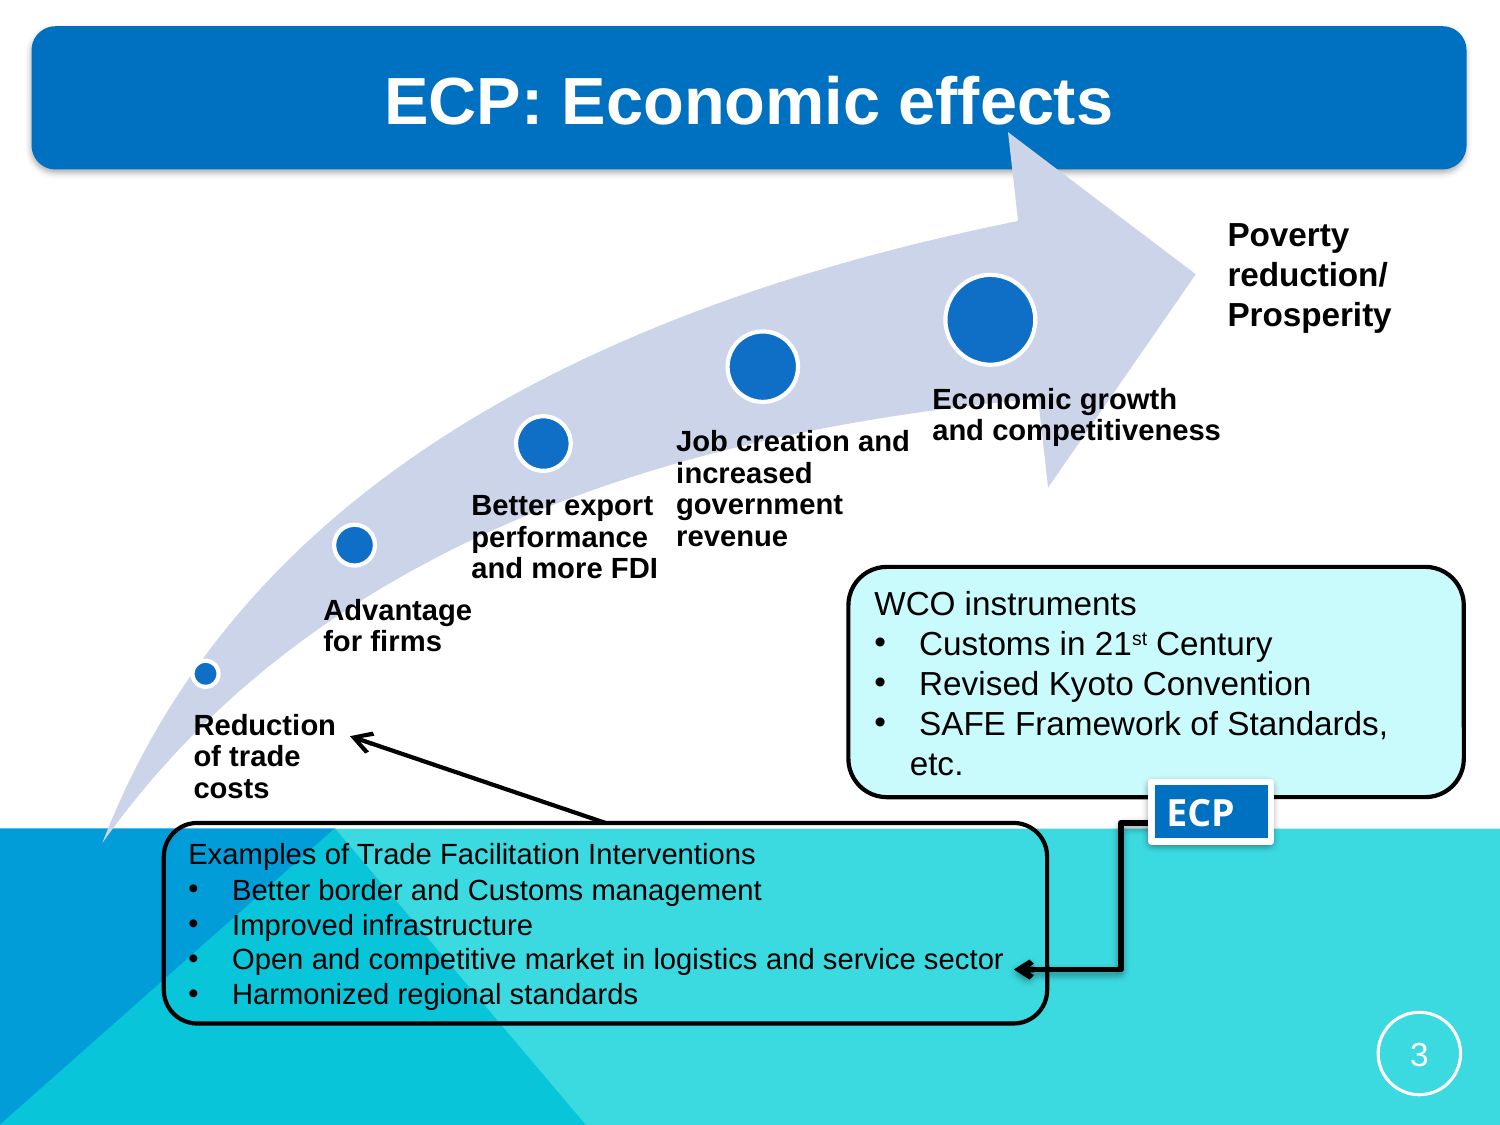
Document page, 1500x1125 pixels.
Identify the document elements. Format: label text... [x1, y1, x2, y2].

text_box ECP: Economic effects [30, 25, 1468, 171]
slide_number 3 [1376, 1010, 1463, 1097]
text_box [112, 131, 1424, 844]
text_box Examples of Trade Facilitation Interventions Better border and Customs management Improved infrastructure Open and competitive market in logistics and service sector Harmonized regional standards [161, 851, 1050, 1026]
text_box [848, 566, 1465, 970]
